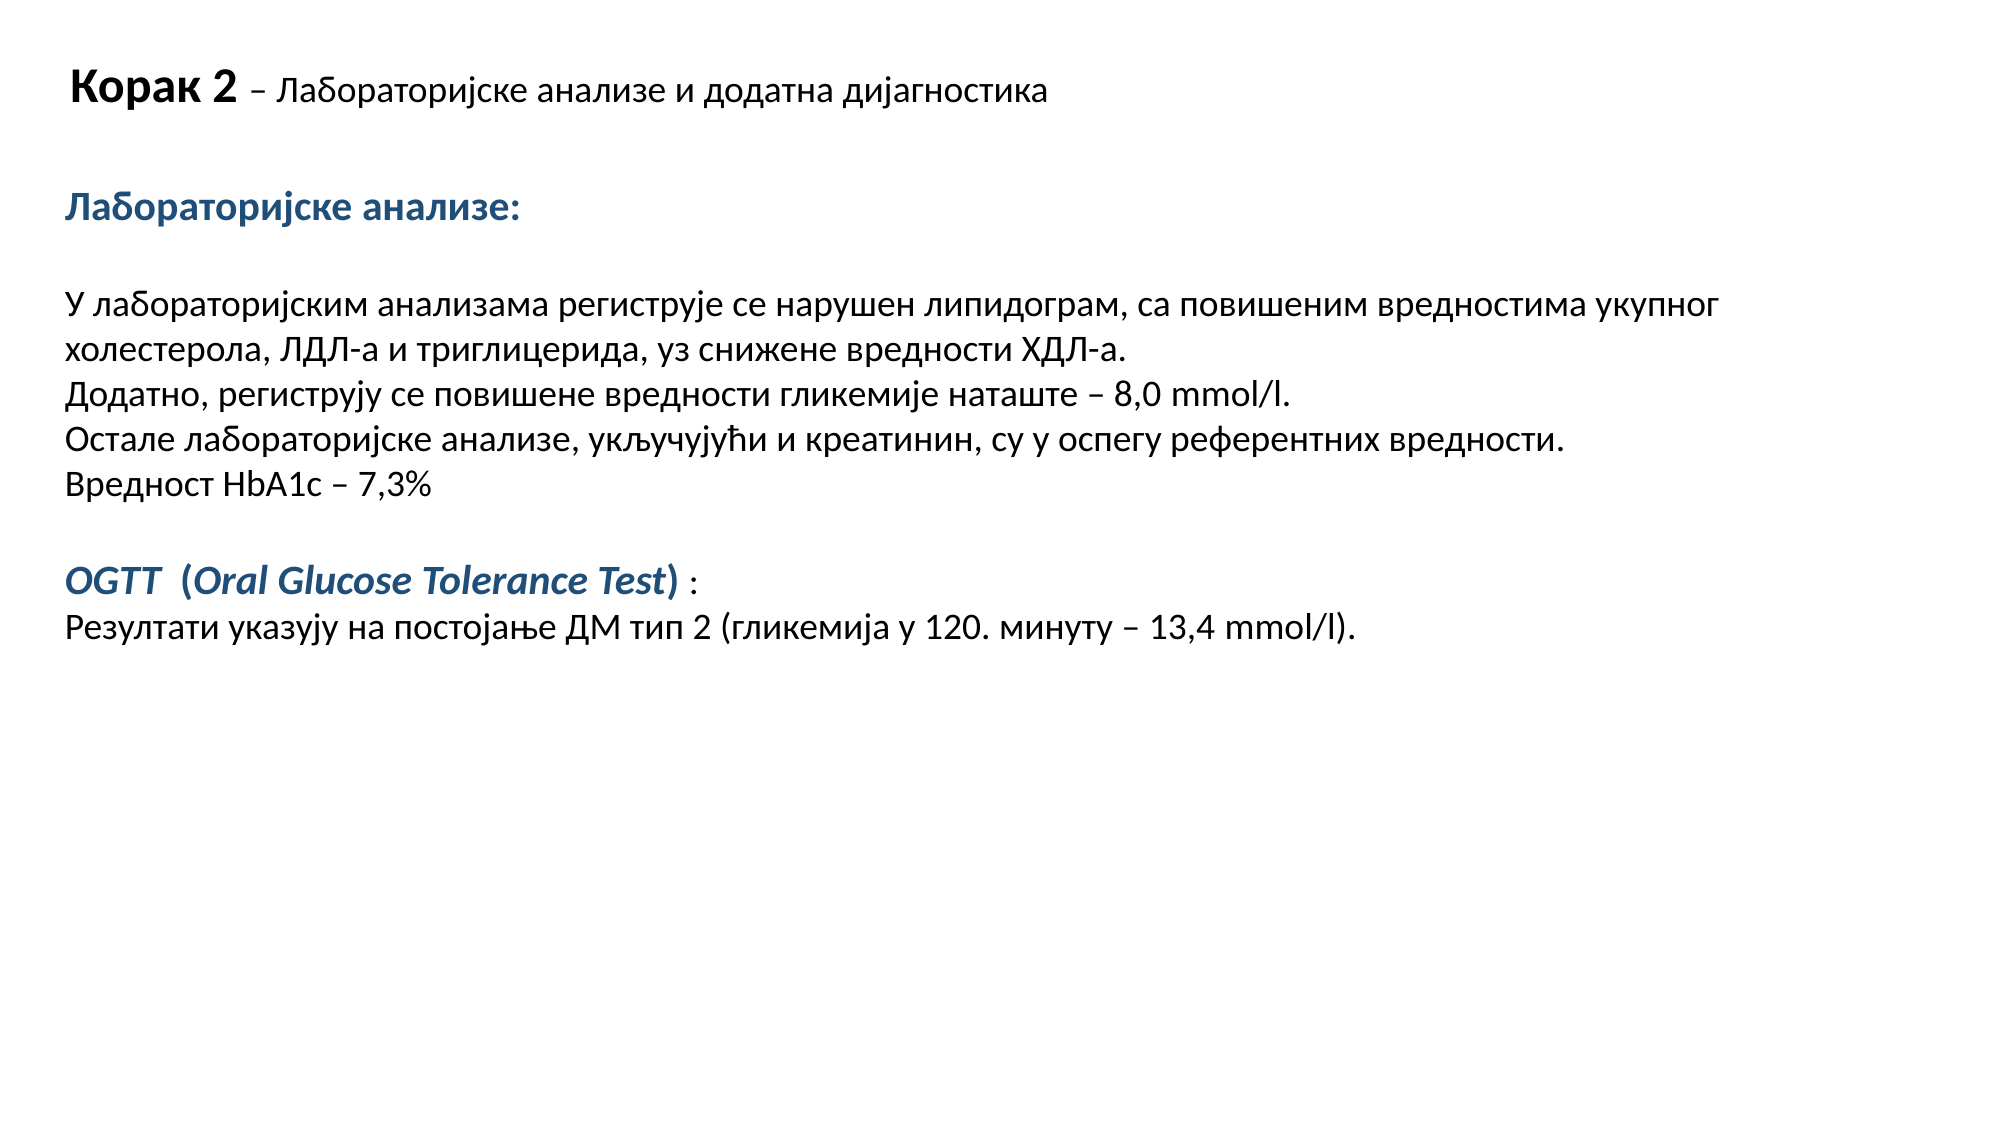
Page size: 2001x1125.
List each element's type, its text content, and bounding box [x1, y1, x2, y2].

text_box OGTT (Oral Glucose Tolerance Test) : Резултати указују на постојање ДМ тип 2 (гликемија у 120. минуту – 13,4 mmol/l). [50, 545, 1879, 655]
text_box Корак 2 – Лабораторијске анализе и додатна дијагностика [55, 45, 1065, 121]
text_box Лабораторијске анализе: У лабораторијским анализама региструје се нарушен липидограм, са повишеним вредностима укупног холестерола, ЛДЛ-а и триглицерида, уз снижене вредности ХДЛ-а. Додатно, региструју се повишене вредности гликемије наташте – 8,0 mmol/l. Остале лабораторијске анализе, укључујући и креатинин, су у оспегу референтних вредности. Вредност HbA1c – 7,3% [50, 171, 1879, 512]
